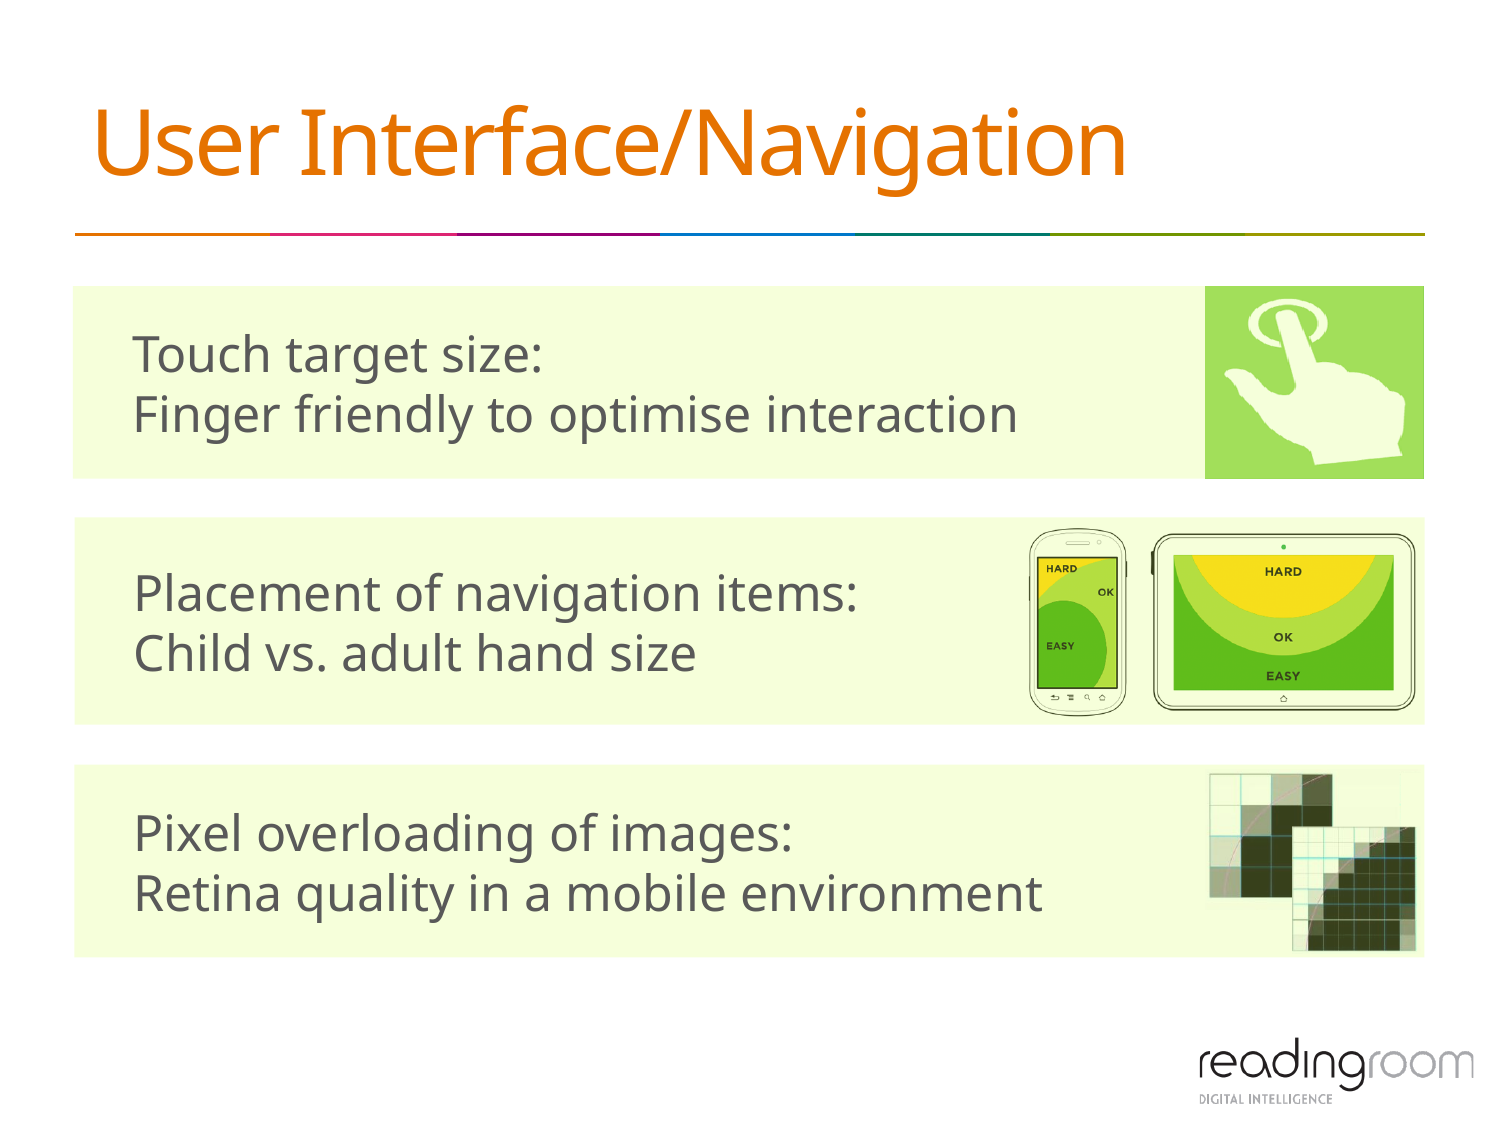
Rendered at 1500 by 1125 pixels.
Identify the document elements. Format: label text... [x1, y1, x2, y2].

text_box Placement of navigation items: Child vs. adult hand size [74, 517, 1425, 725]
picture [1143, 526, 1424, 716]
text_box Touch target size: Finger friendly to optimise interaction [72, 286, 1204, 479]
picture [1205, 769, 1421, 955]
text_box Pixel overloading of images: Retina quality in a mobile environment [74, 764, 1425, 958]
picture [1021, 524, 1131, 718]
title User Interface/Navigation [75, 45, 1425, 233]
picture [1205, 286, 1424, 479]
